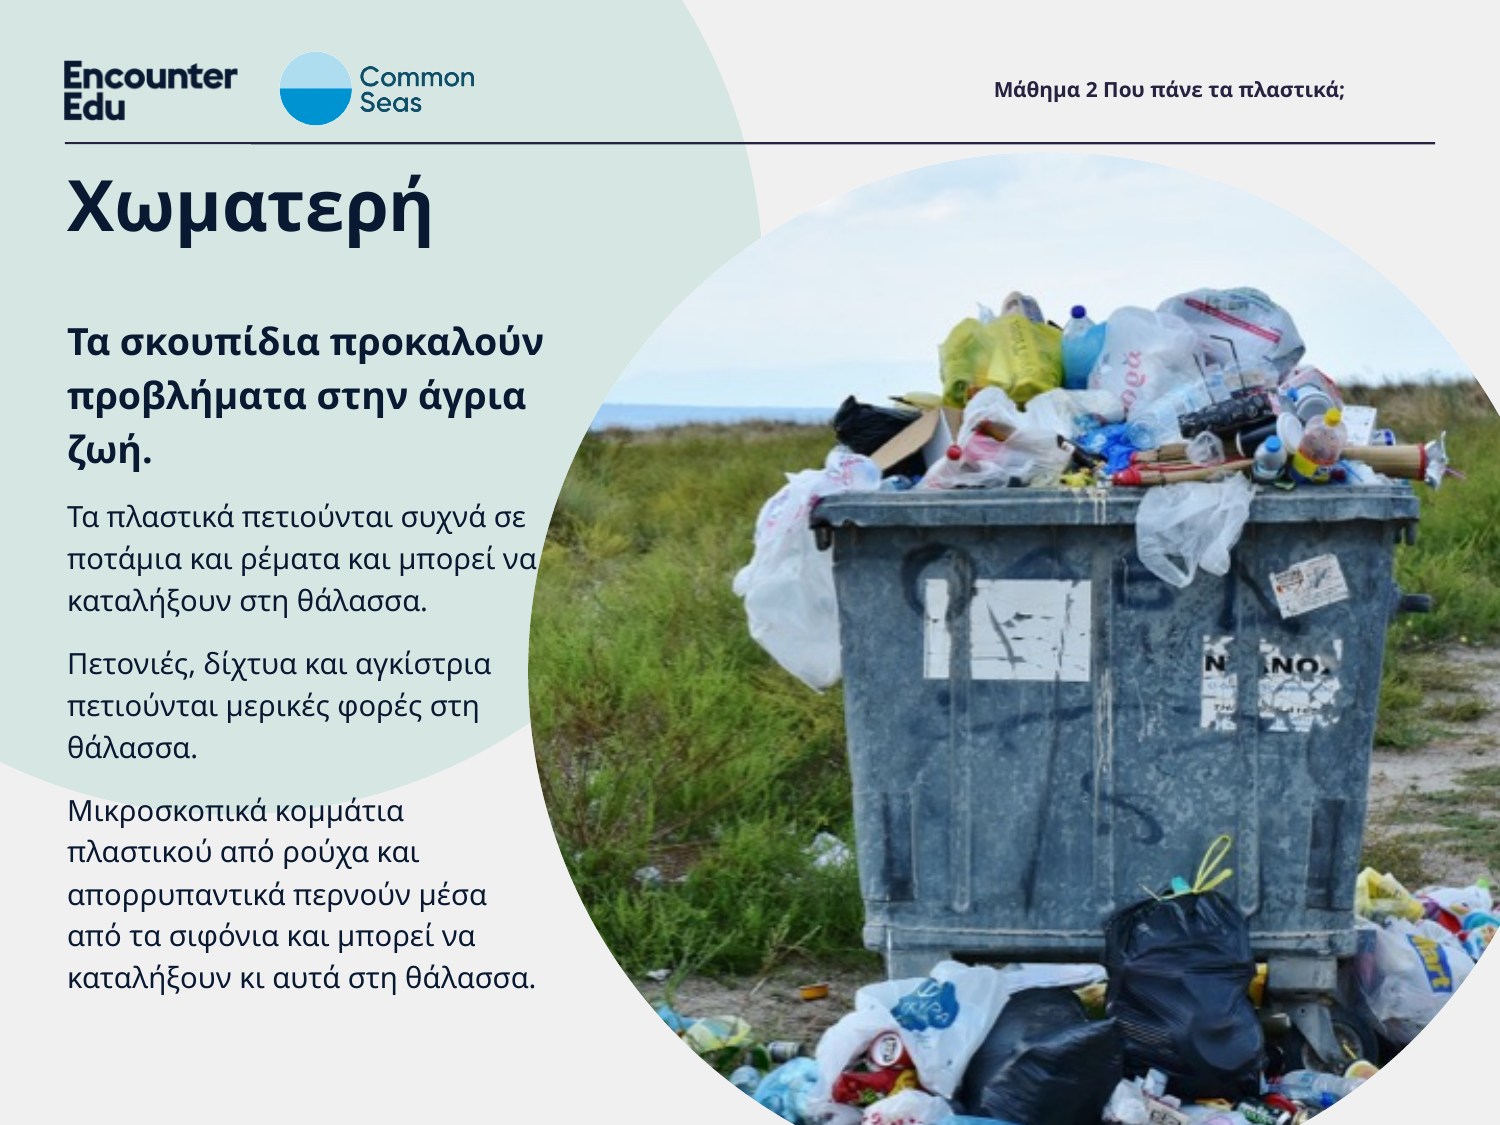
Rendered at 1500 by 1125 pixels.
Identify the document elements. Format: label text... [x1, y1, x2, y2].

list Χωματερή [59, 162, 584, 388]
title Μάθημα 2 Που πάνε τα πλαστικά; [749, 67, 1359, 114]
list Τα σκουπίδια προκαλούν προβλήματα στην άγρια ζωή. Τα πλαστικά πετιούνται συχνά σε ποτάμια και ρέματα και μπορεί να καταλήξουν στη θάλασσα. Πετονιές, δίχτυα και αγκίστρια πετιούνται μερικές φορές στη θάλασσα. Μικροσκοπικά κομμάτια πλαστικού από ρούχα και απορρυπαντικά περνούν μέσα από τα σιφόνια και μπορεί να καταλήξουν κι αυτά στη θάλασσα. [59, 300, 554, 699]
picture [60, 59, 243, 122]
picture [272, 49, 482, 128]
text_box [528, 152, 1500, 1125]
